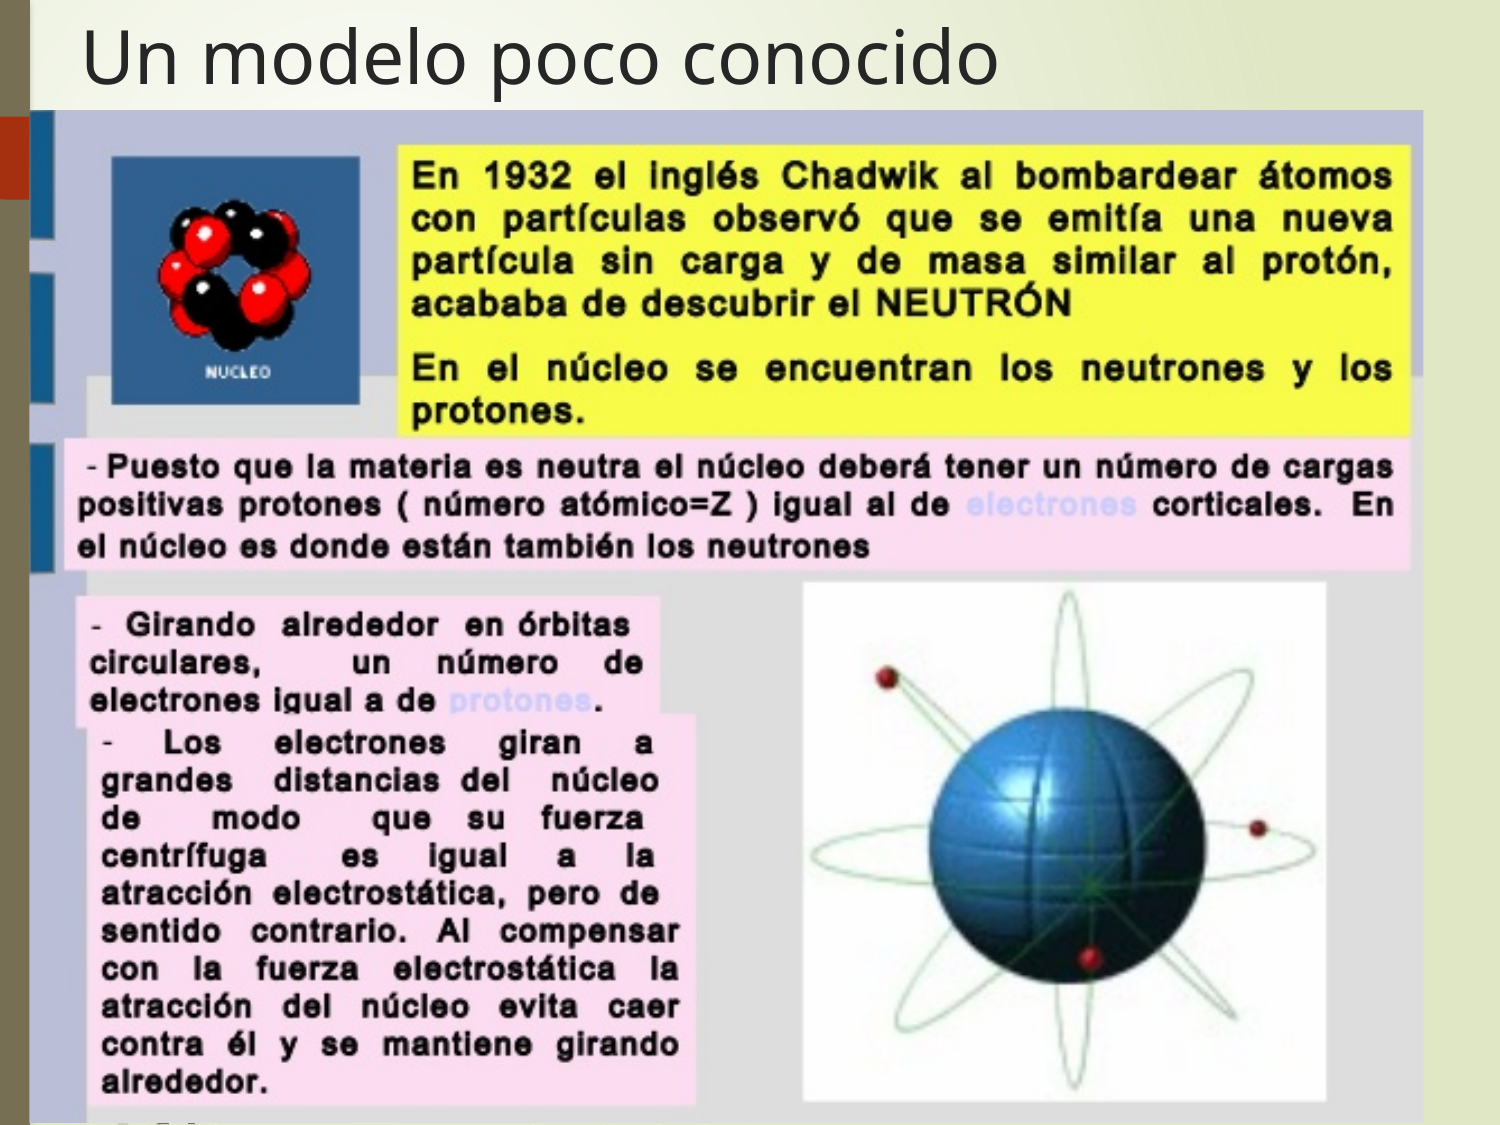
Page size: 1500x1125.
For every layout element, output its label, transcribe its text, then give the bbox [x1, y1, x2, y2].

title Un modelo poco conocido [64, 2, 1146, 109]
picture [29, 109, 1424, 1123]
